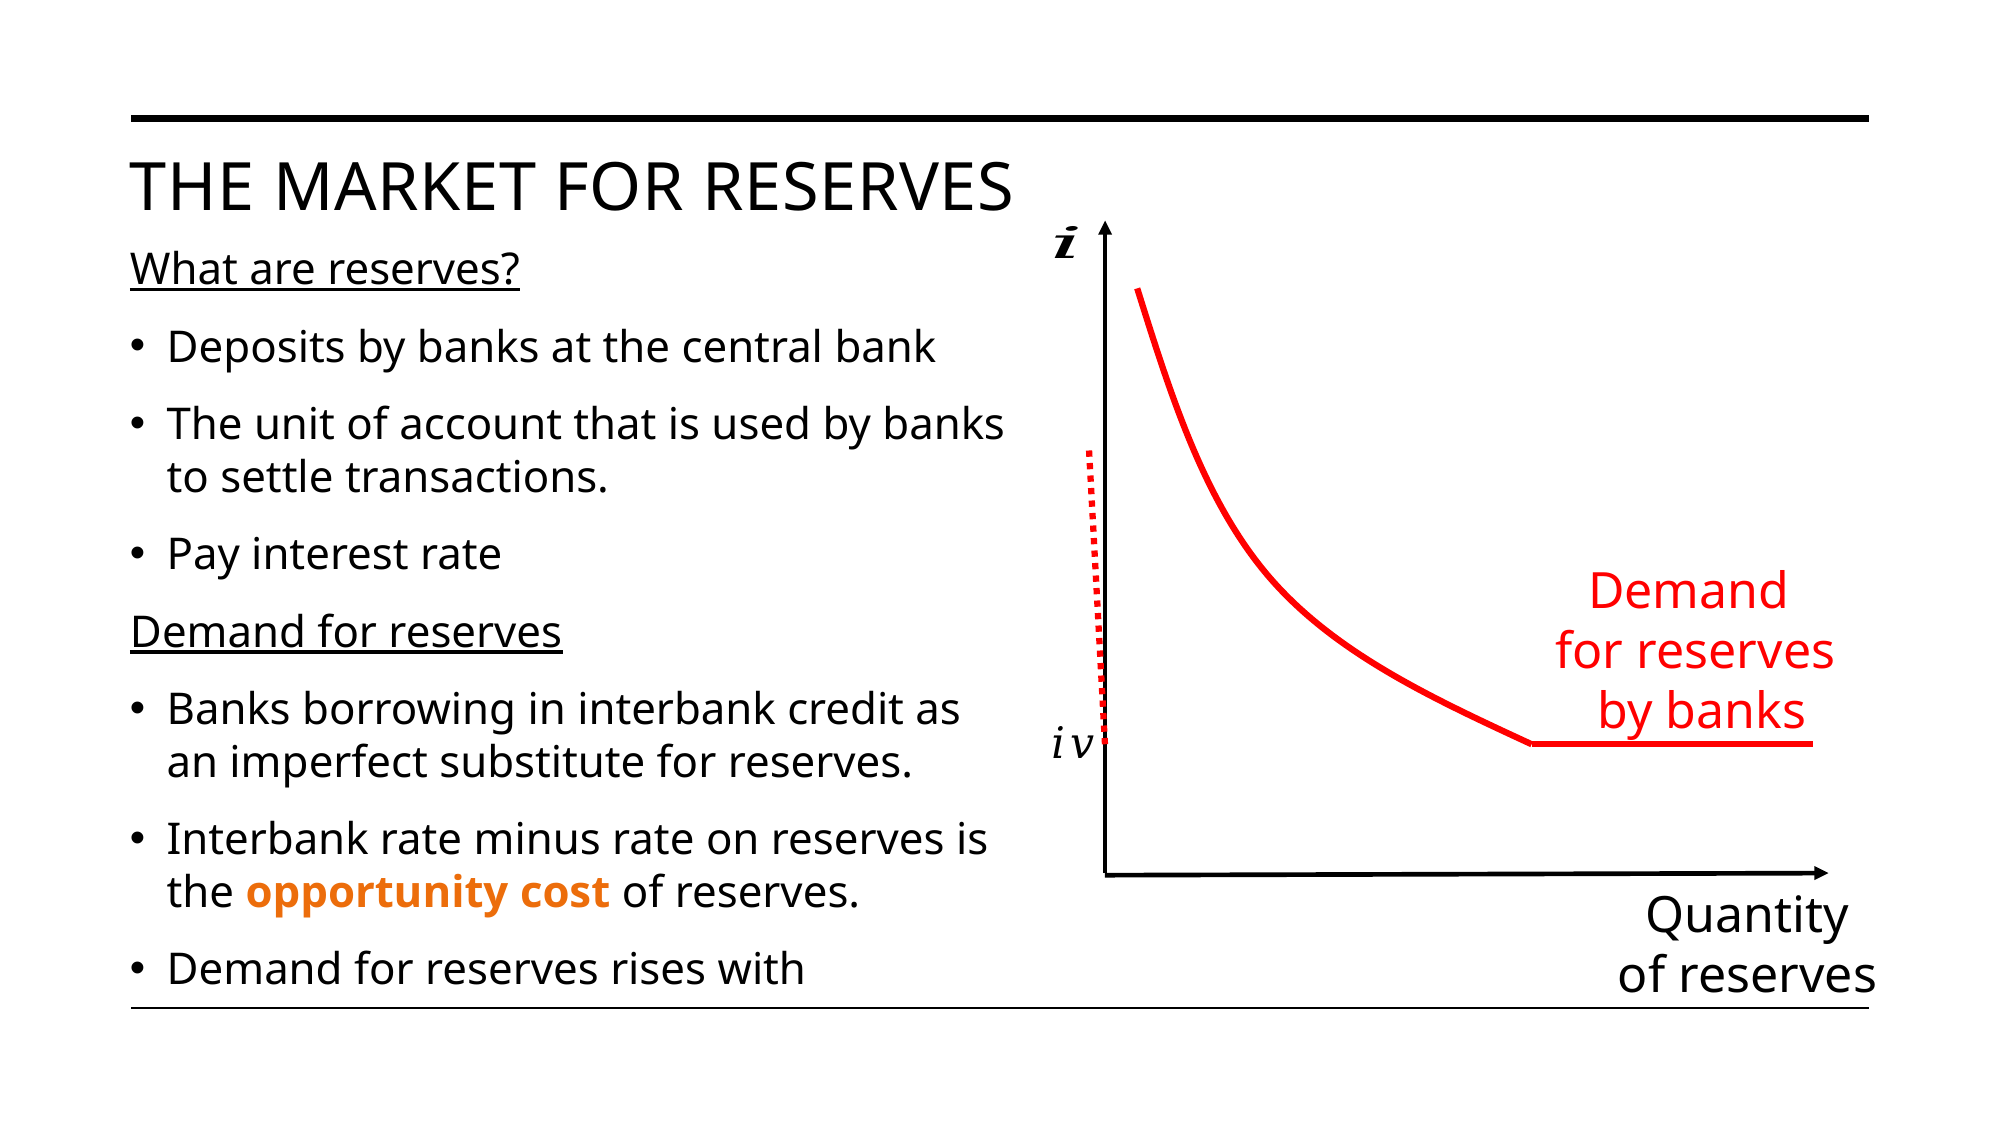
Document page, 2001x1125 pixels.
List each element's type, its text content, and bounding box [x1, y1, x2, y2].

title The market for reserves [114, 136, 1869, 221]
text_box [1049, 220, 1829, 965]
